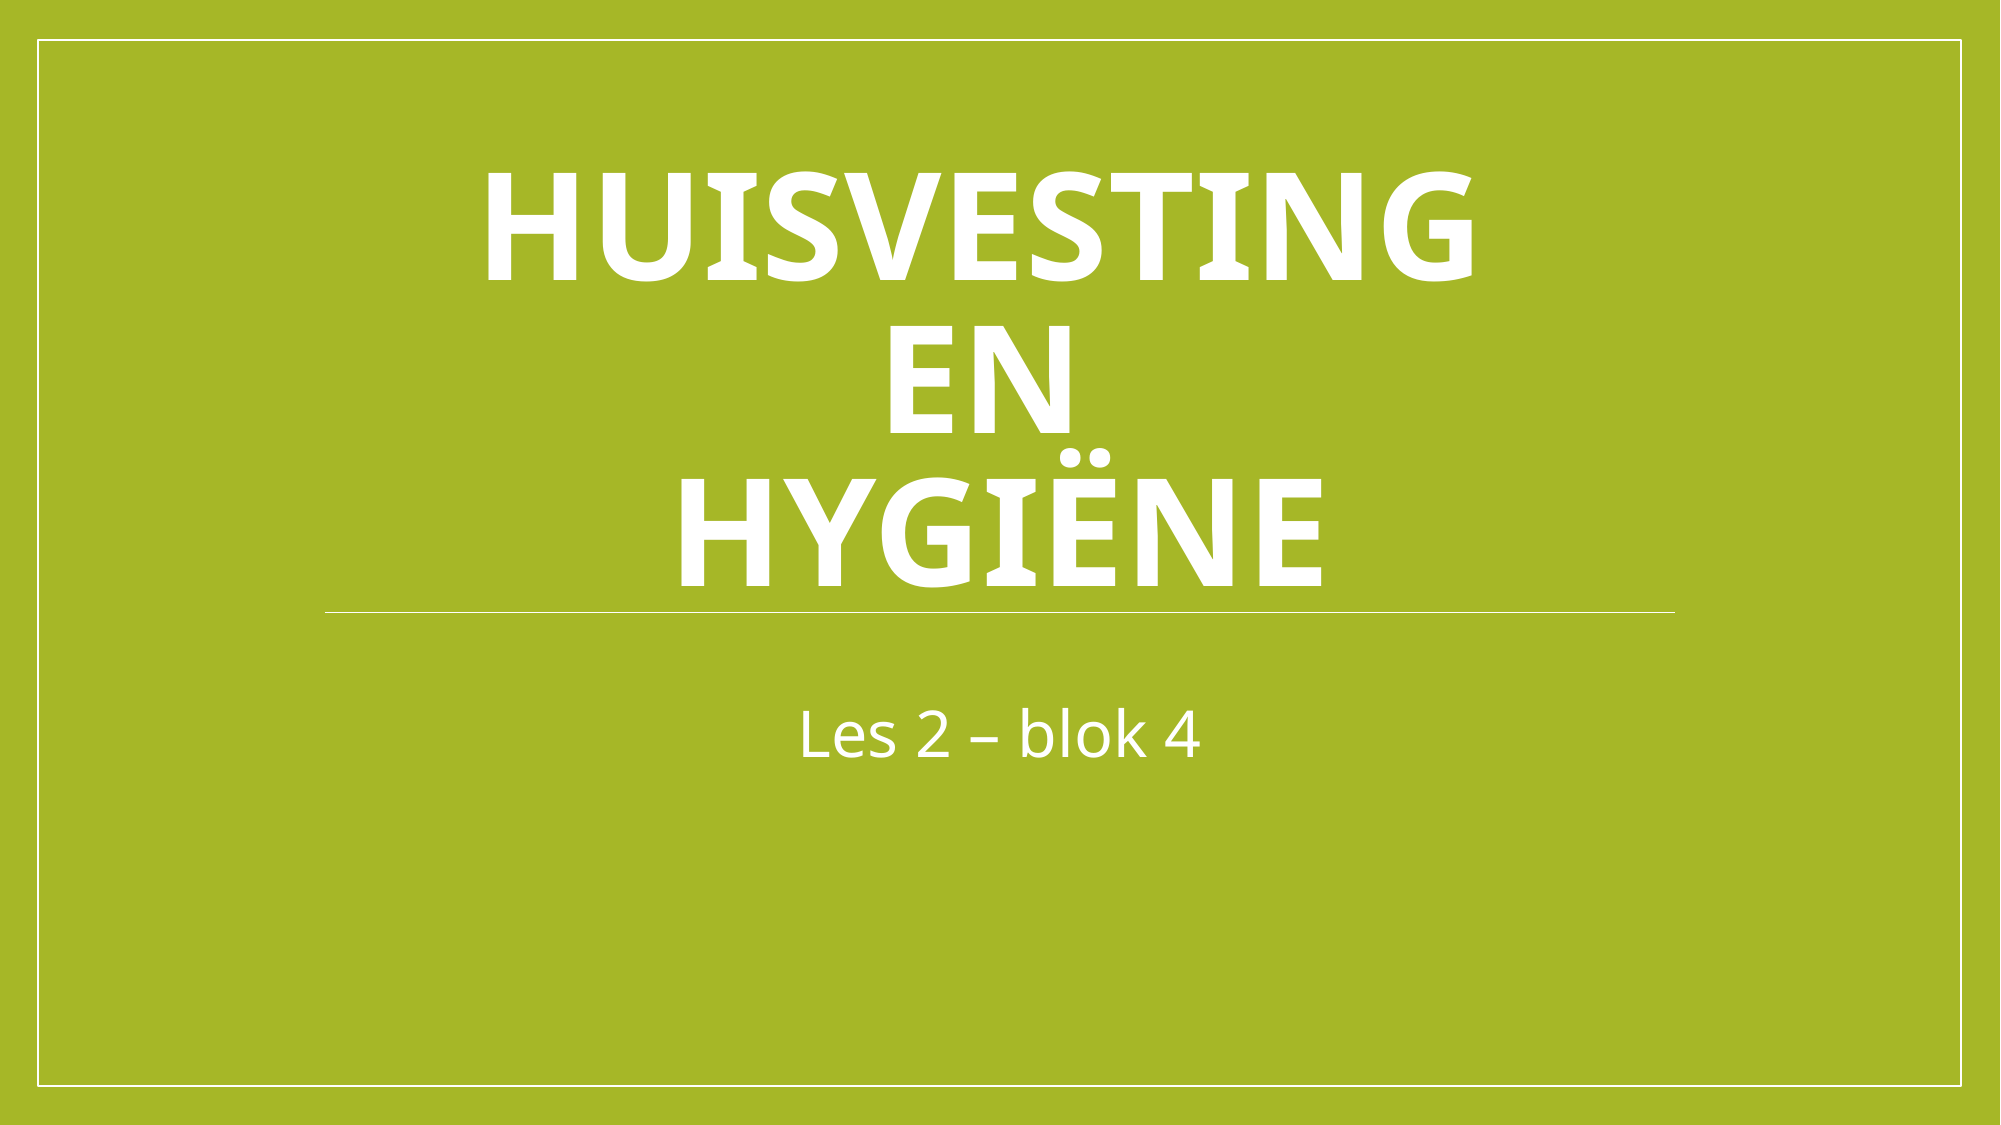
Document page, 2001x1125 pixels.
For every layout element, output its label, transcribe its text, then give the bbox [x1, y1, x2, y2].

subtitle Les 2 – blok 4 [280, 694, 1719, 982]
title Huisvesting en Hygiëne [182, 144, 1818, 625]
